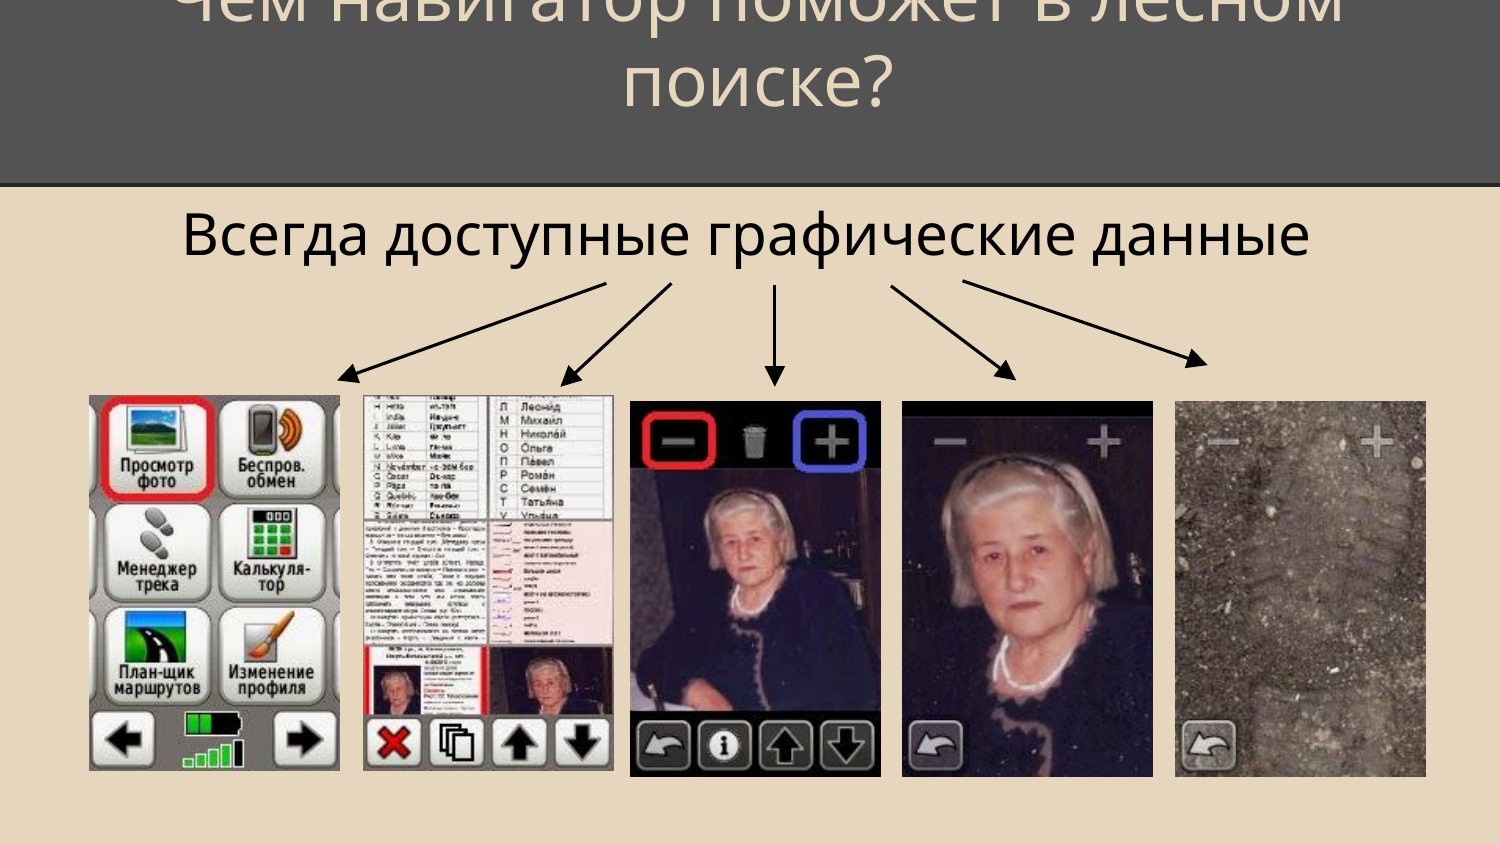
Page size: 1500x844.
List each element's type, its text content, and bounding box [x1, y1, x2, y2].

picture [1175, 401, 1426, 778]
picture [363, 395, 614, 771]
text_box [336, 283, 558, 381]
picture [629, 401, 881, 778]
list Всегда доступные графические данные [63, 181, 1414, 289]
title Чем навигатор поможет в лесном поиске? [24, 10, 1492, 136]
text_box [890, 285, 1017, 381]
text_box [560, 283, 672, 388]
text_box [962, 280, 1208, 366]
picture [89, 395, 340, 771]
picture [902, 401, 1154, 778]
